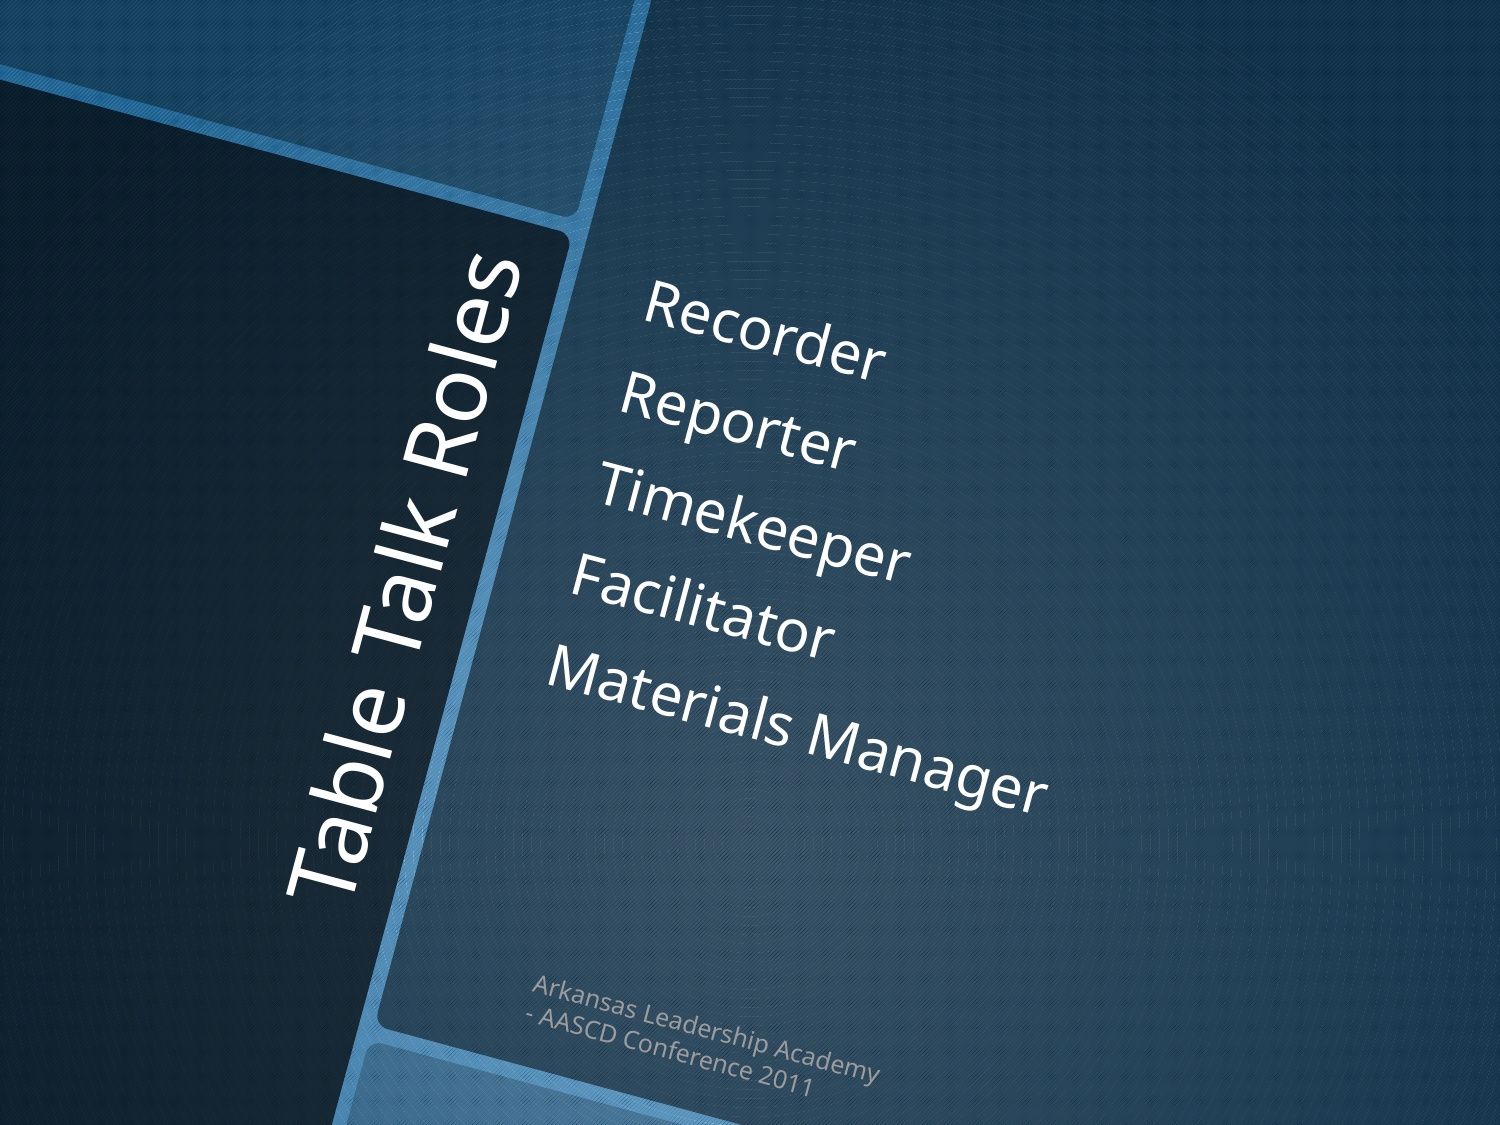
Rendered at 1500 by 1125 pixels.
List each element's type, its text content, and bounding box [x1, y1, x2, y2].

list Recorder Reporter Timekeeper Facilitator Materials Manager [475, 72, 1430, 1076]
title Table Talk Roles [69, 181, 554, 1056]
footer Arkansas Leadership Academy - AASCD Conference 2011 [508, 963, 903, 1123]
